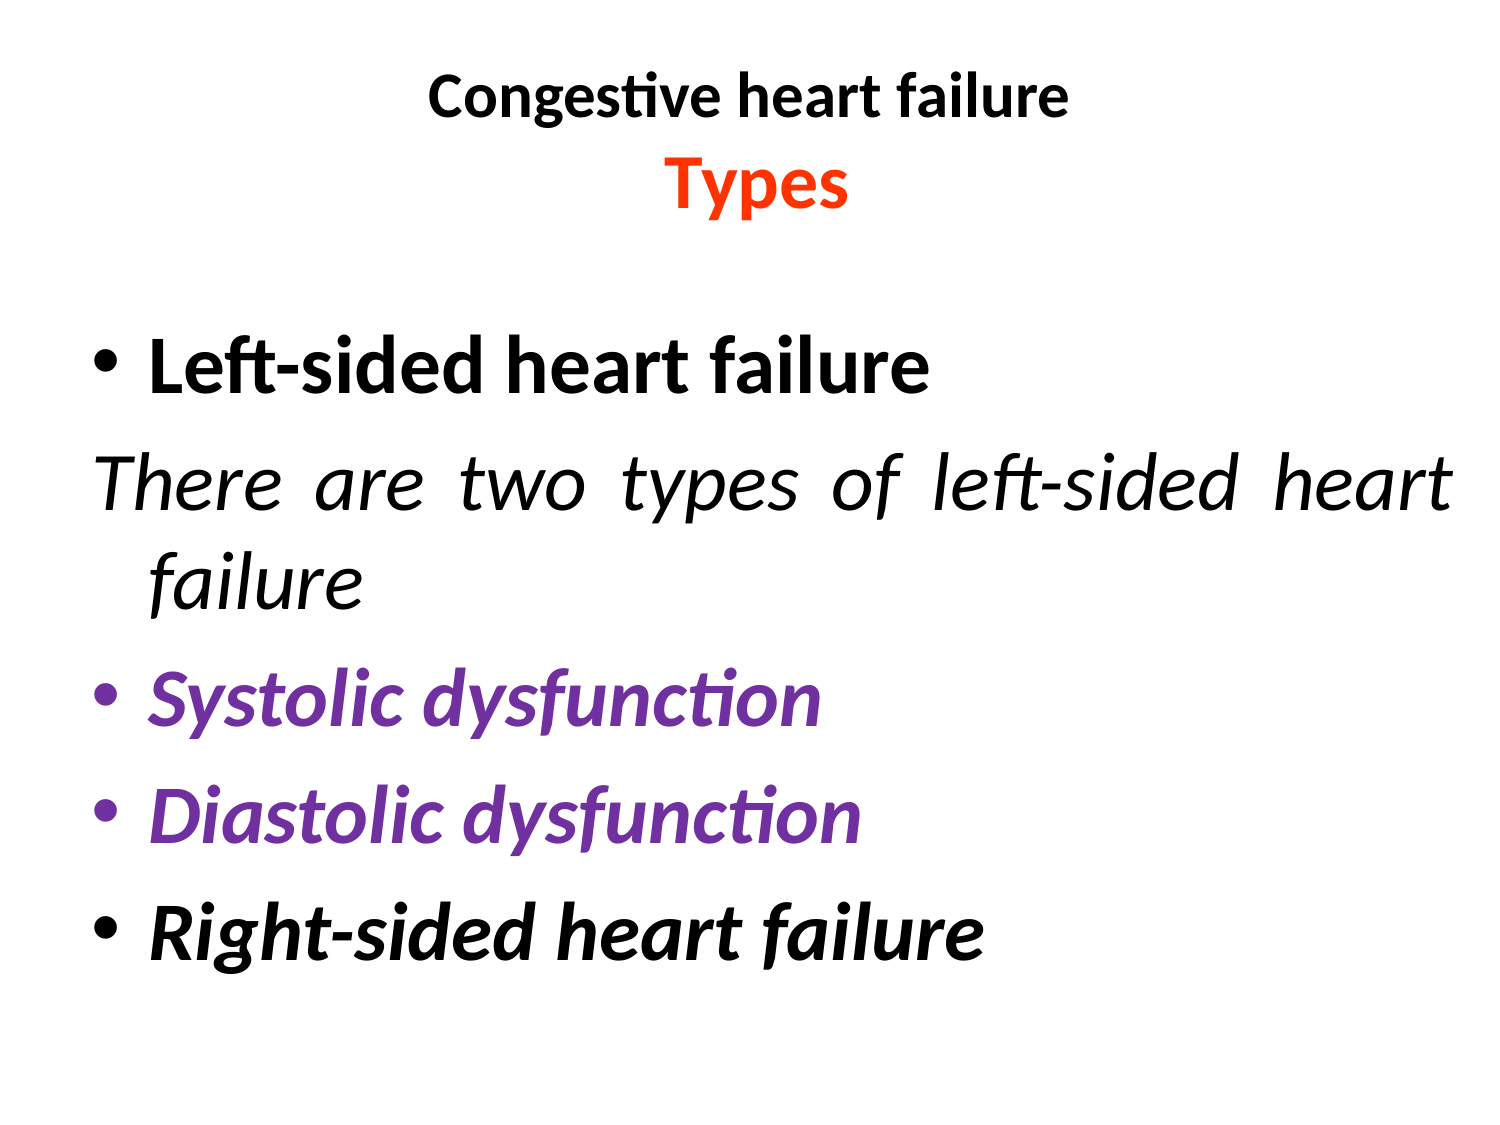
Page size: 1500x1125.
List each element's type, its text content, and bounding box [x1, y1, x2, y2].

list Left-sided heart failure There are two types of left-sided heart failure Systolic dysfunction Diastolic dysfunction Right-sided heart failure [76, 302, 1471, 1094]
title Congestive heart failure Types [75, 45, 1425, 233]
